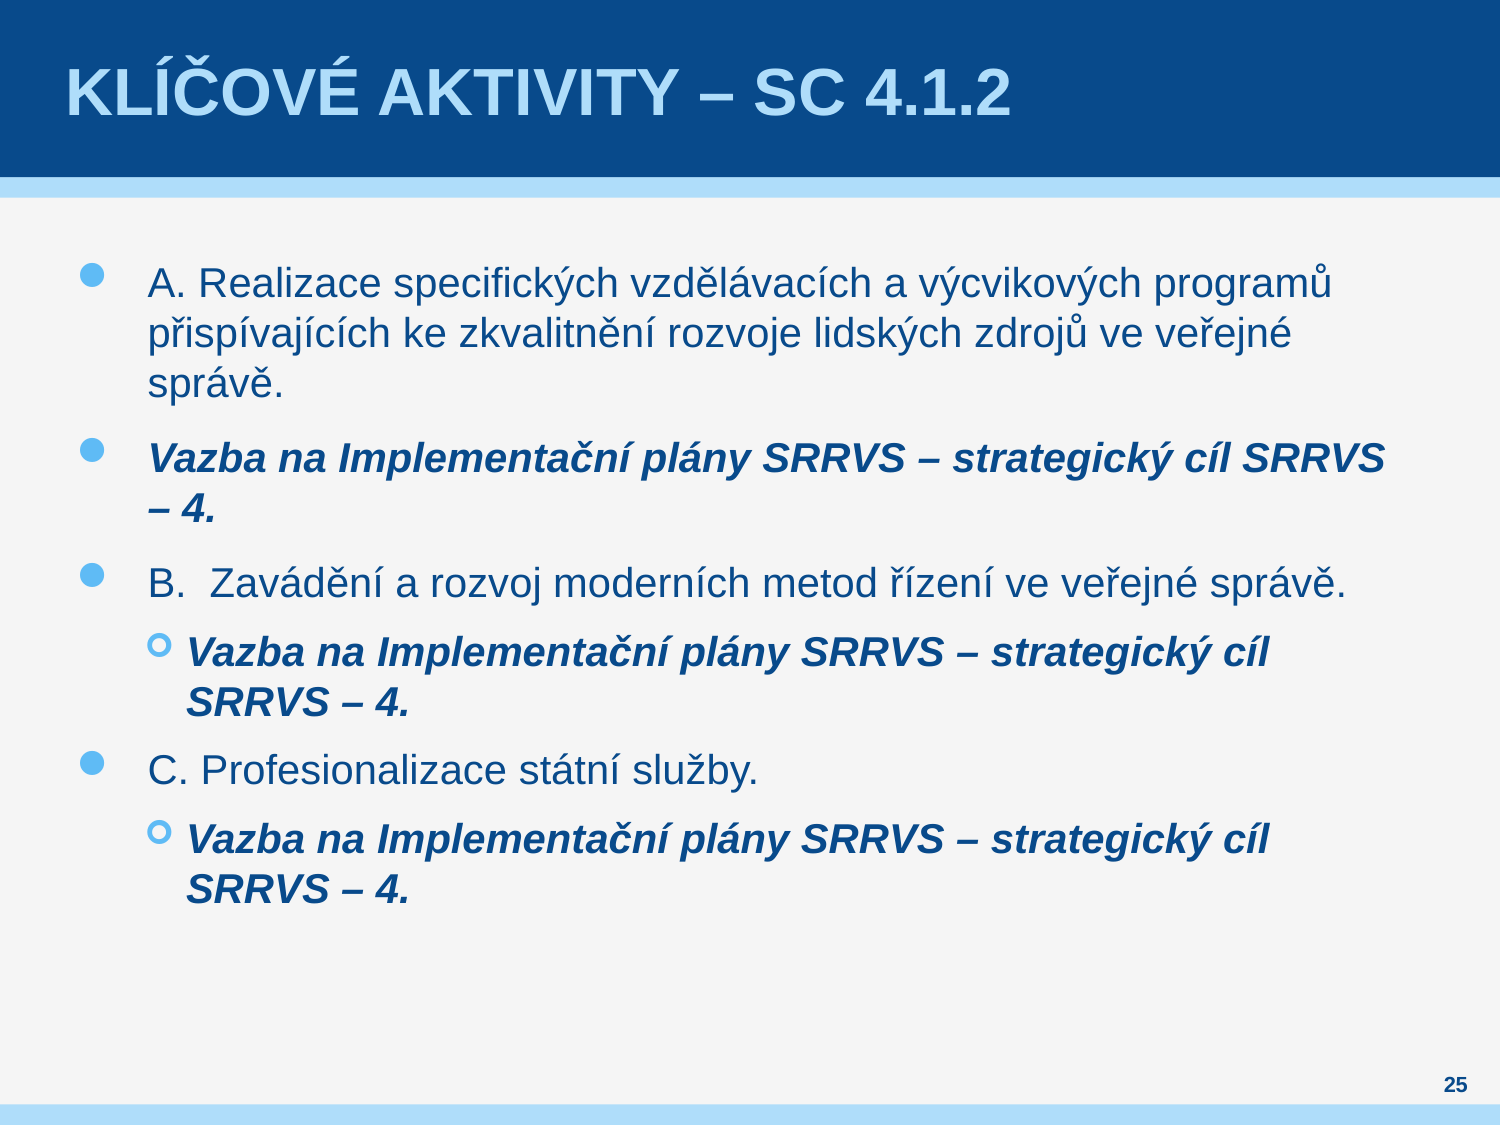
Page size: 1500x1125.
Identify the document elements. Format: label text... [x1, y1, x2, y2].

list A. Realizace specifických vzdělávacích a výcvikových programů přispívajících ke zkvalitnění rozvoje lidských zdrojů ve veřejné správě. Vazba na Implementační plány SRRVS – strategický cíl SRRVS – 4. B. Zavádění a rozvoj moderních metod řízení ve veřejné správě. Vazba na Implementační plány SRRVS – strategický cíl SRRVS – 4. C. Profesionalizace státní služby. Vazba na Implementační plány SRRVS – strategický cíl SRRVS – 4. [76, 255, 1400, 964]
title Klíčové aktivity – SC 4.1.2 [59, 0, 1441, 178]
slide_number 25 [1417, 1068, 1495, 1099]
